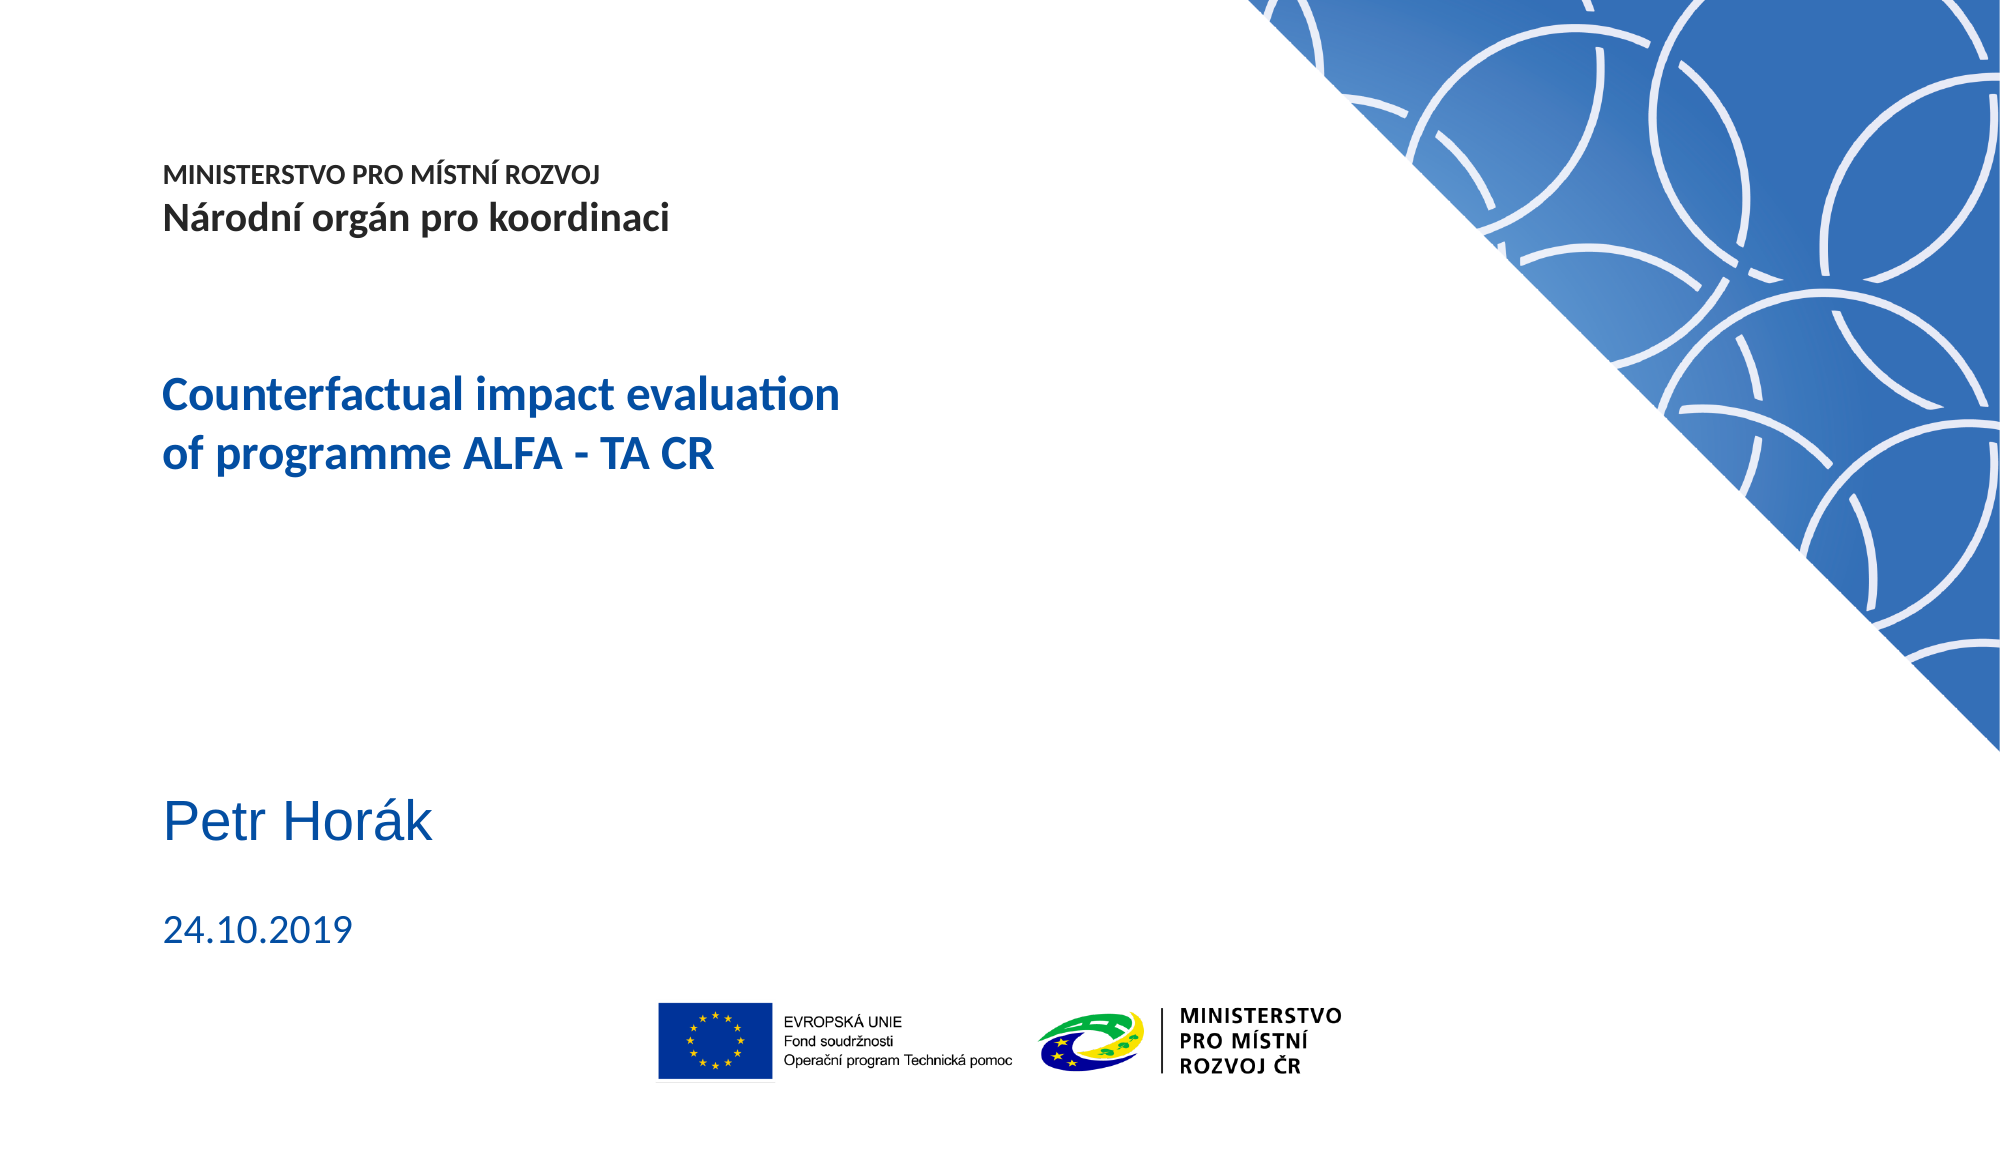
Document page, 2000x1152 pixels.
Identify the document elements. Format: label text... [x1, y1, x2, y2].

picture [1246, 0, 2000, 753]
picture [633, 977, 1366, 1104]
subtitle Petr Horák [147, 776, 1548, 860]
title Counterfactual impact evaluation of programme ALFA - TA CR [147, 354, 1948, 547]
list 24.10.2019 [147, 894, 904, 954]
